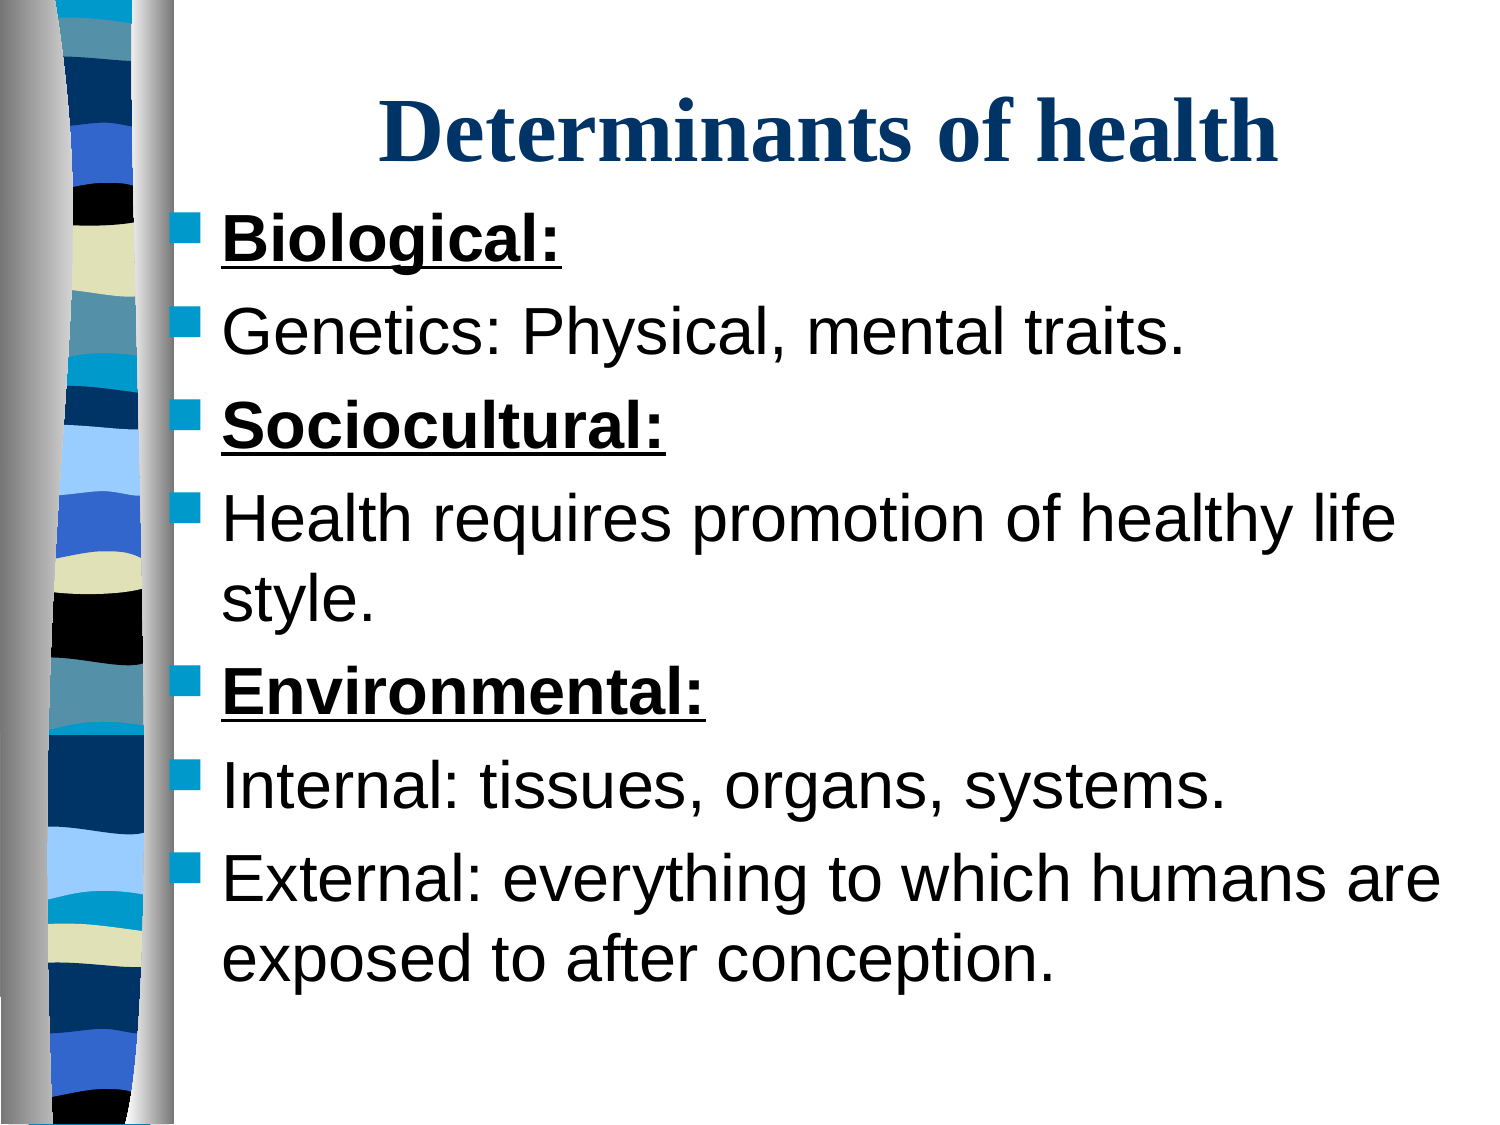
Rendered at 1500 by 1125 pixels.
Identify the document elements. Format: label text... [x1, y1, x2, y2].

title Determinants of health [192, 37, 1468, 187]
list Biological: Genetics: Physical, mental traits. Sociocultural: Health requires promotion of healthy life style. Environmental: Internal: tissues, organs, systems. External: everything to which humans are exposed to after conception. [149, 187, 1468, 1088]
